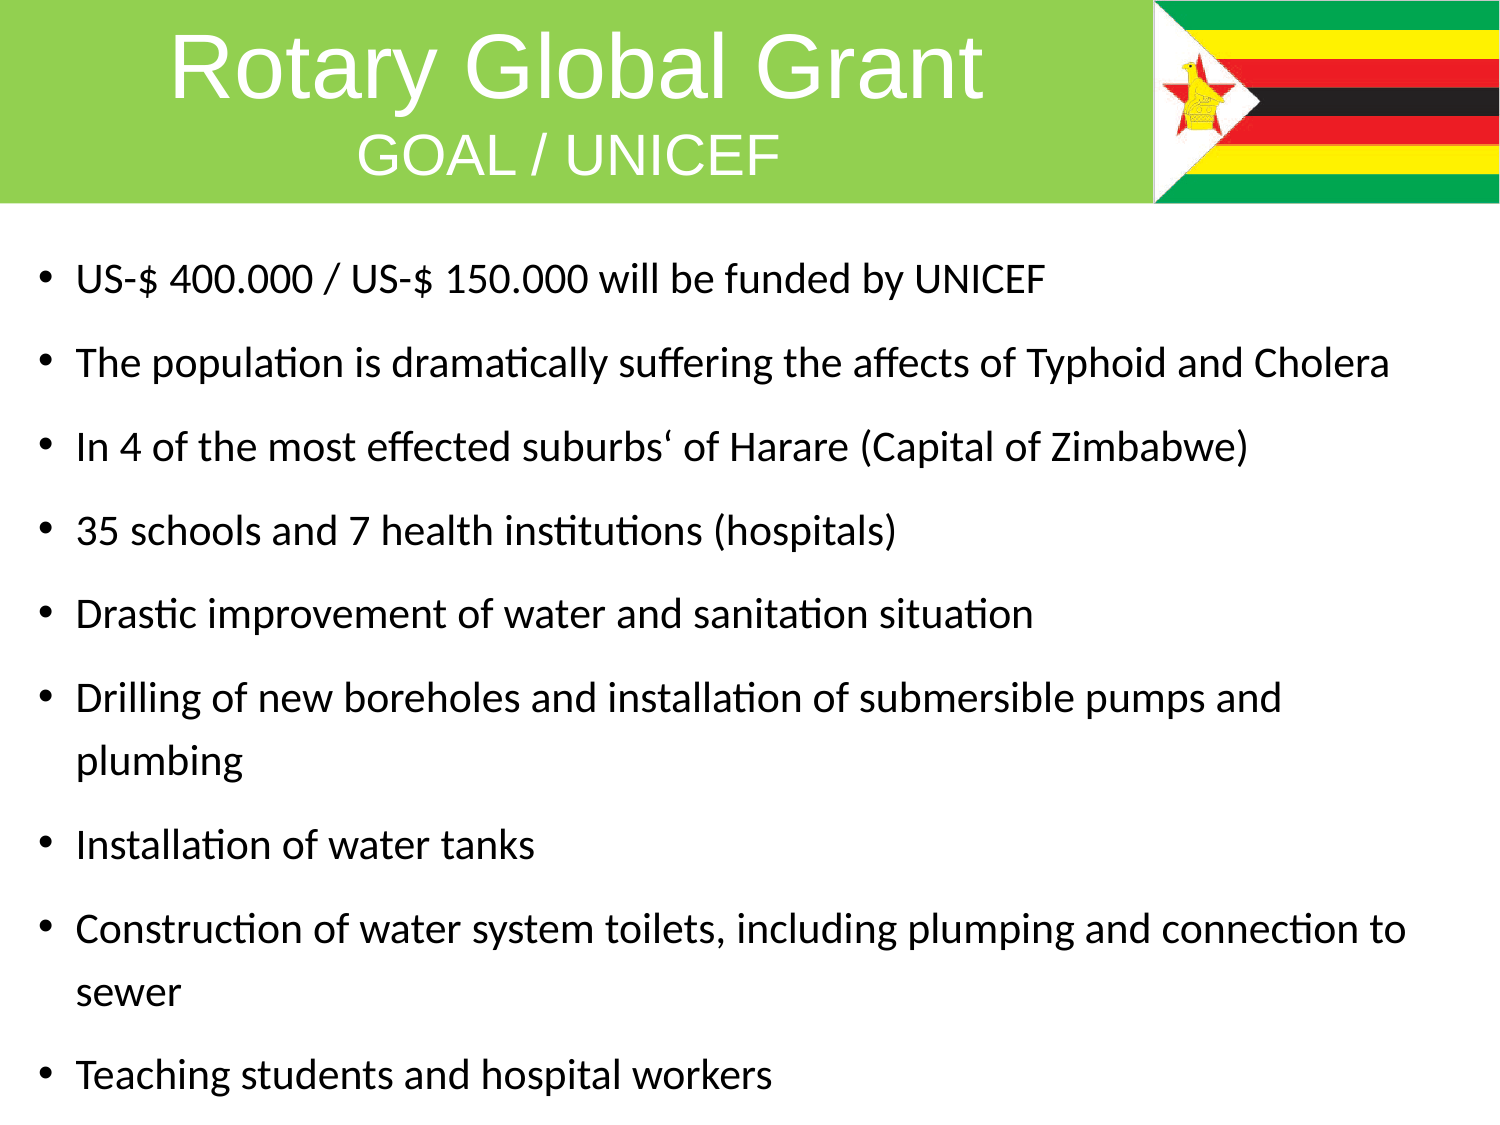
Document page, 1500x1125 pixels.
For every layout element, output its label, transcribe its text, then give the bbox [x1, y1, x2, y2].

list US-$ 400.000 / US-$ 150.000 will be funded by UNICEF The population is dramatically suffering the affects of Typhoid and Cholera In 4 of the most effected suburbs‘ of Harare (Capital of Zimbabwe) 35 schools and 7 health institutions (hospitals) Drastic improvement of water and sanitation situation Drilling of new boreholes and installation of submersible pumps and plumbing Installation of water tanks Construction of water system toilets, including plumping and connection to sewer Teaching students and hospital workers [23, 231, 1464, 1096]
text_box Rotary Global Grant GOAL / UNICEF [81, 0, 1072, 195]
picture [1153, 0, 1500, 204]
text_box [0, 0, 1153, 204]
